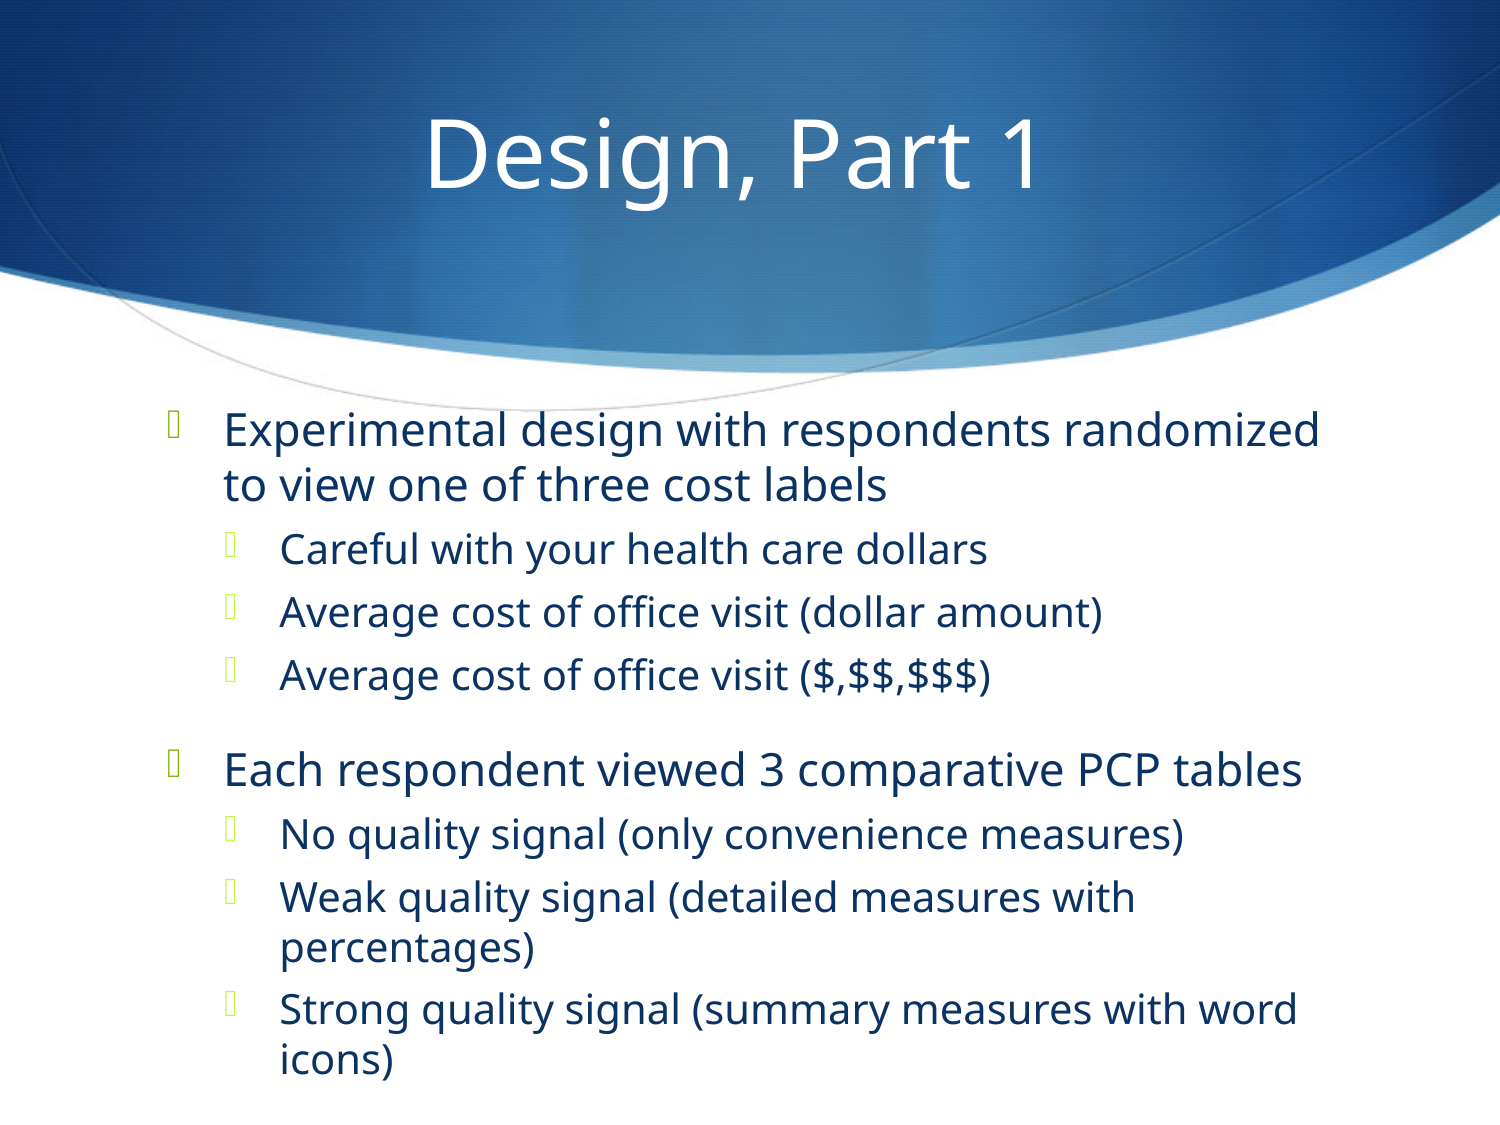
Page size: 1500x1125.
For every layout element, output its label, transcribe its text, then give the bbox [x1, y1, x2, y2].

title Design, Part 1 [75, 56, 1425, 245]
list Experimental design with respondents randomized to view one of three cost labels Careful with your health care dollars Average cost of office visit (dollar amount) Average cost of office visit ($,$$,$$$) Each respondent viewed 3 comparative PCP tables No quality signal (only convenience measures) Weak quality signal (detailed measures with percentages) Strong quality signal (summary measures with word icons) [151, 393, 1356, 1091]
picture [0, 0, 1500, 1125]
